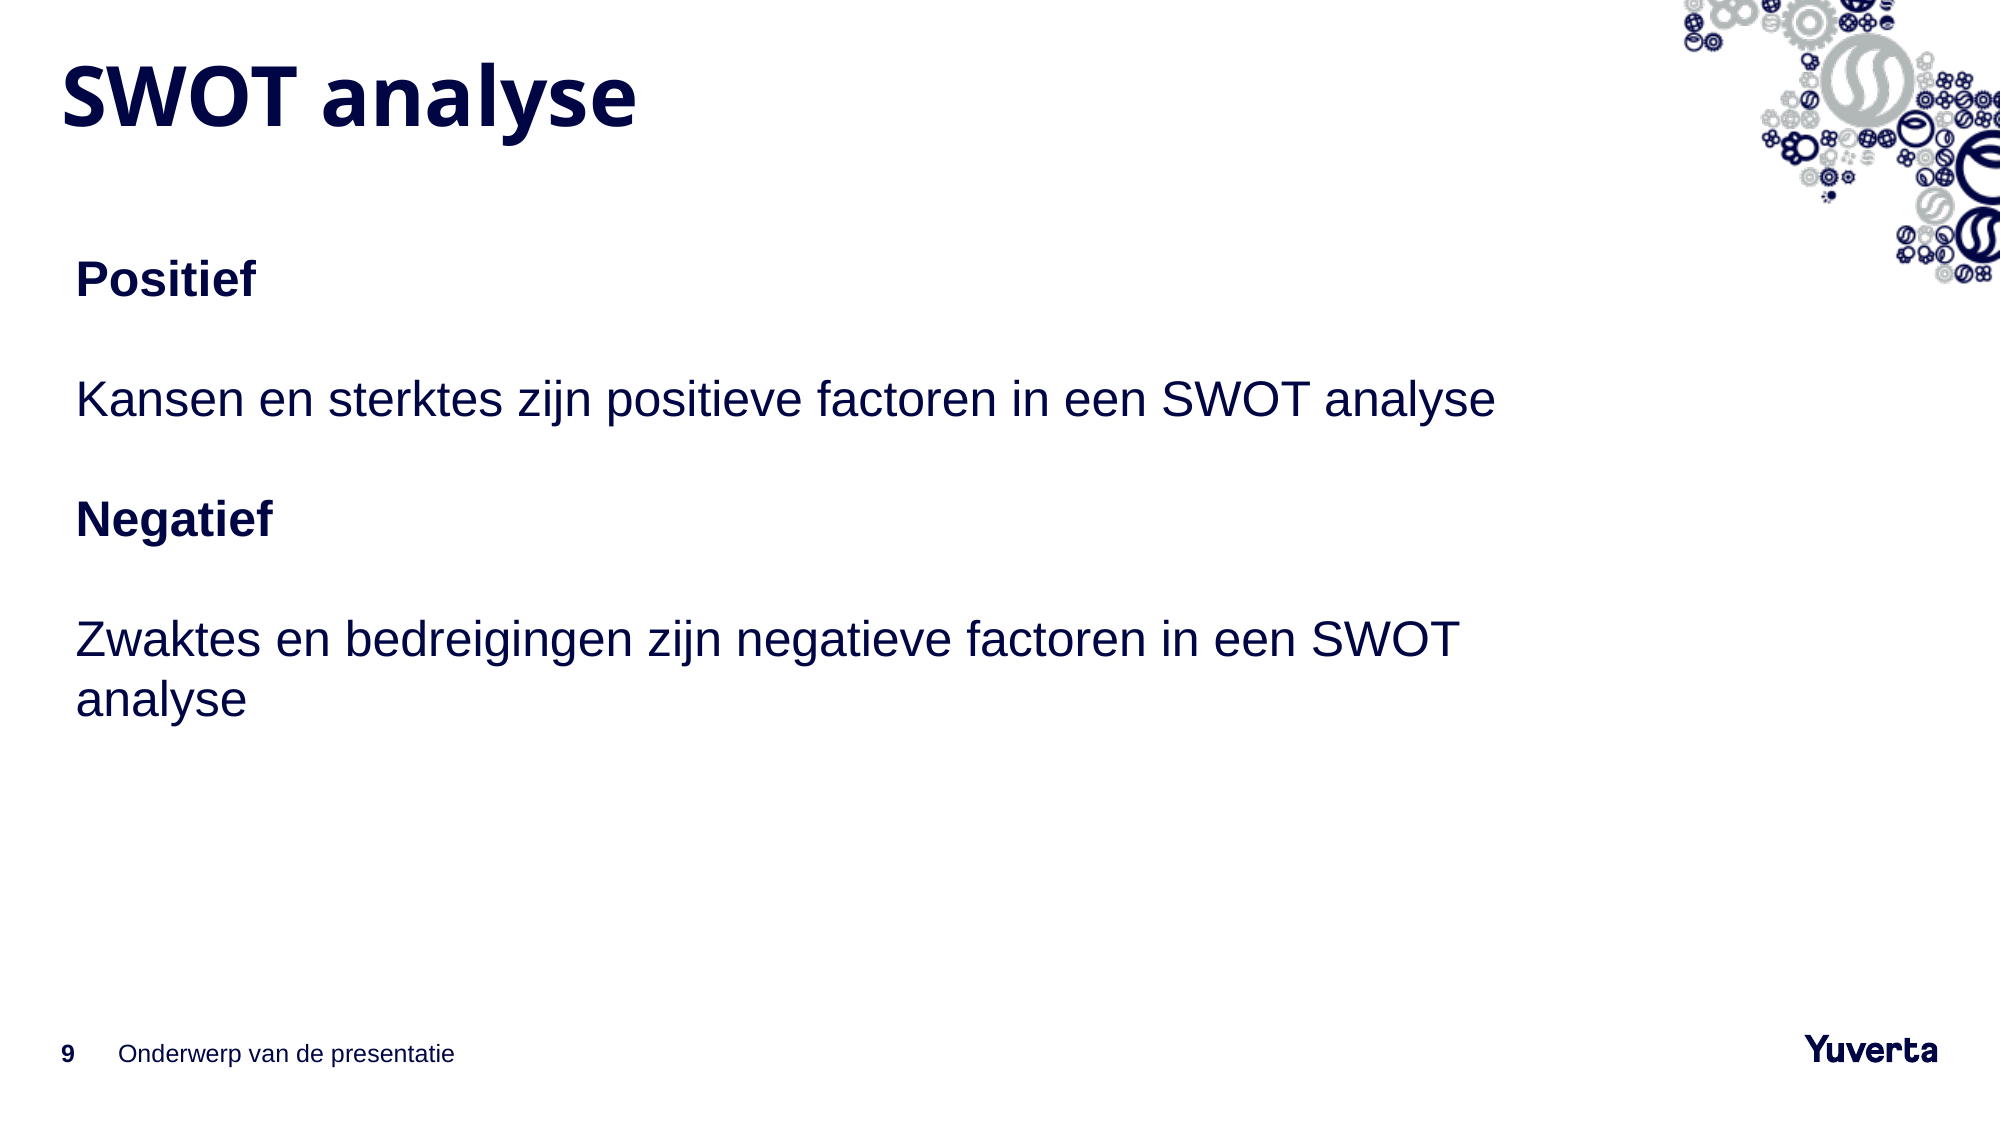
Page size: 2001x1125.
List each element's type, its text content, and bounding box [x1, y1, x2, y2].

text_box Positief Kansen en sterktes zijn positieve factoren in een SWOT analyse Negatief Zwaktes en bedreigingen zijn negatieve factoren in een SWOT analyse [60, 238, 1657, 734]
picture [0, 0, 2000, 1125]
slide_number 9 [60, 1037, 113, 1073]
footer Onderwerp van de presentatie [118, 1037, 987, 1073]
title SWOT analyse [60, 48, 1744, 239]
